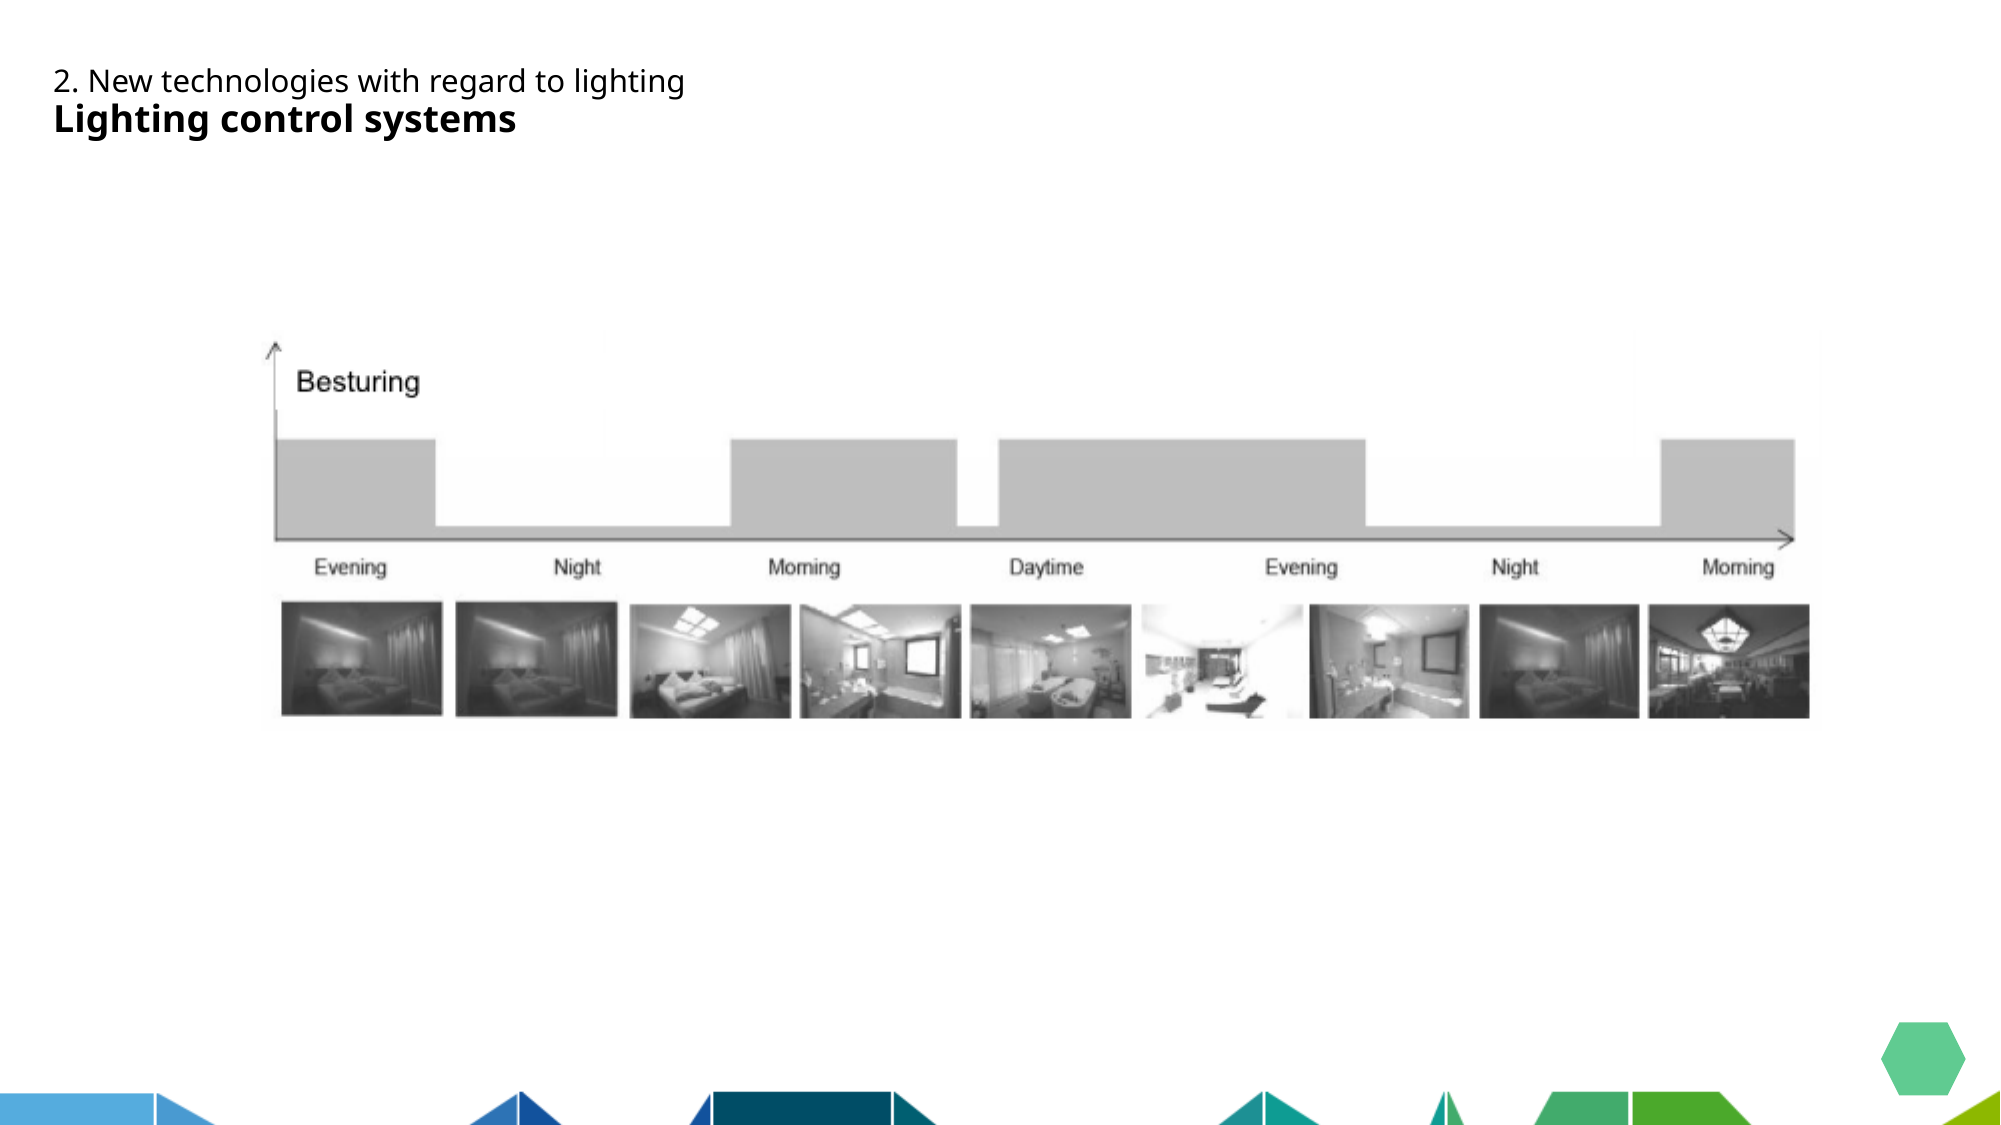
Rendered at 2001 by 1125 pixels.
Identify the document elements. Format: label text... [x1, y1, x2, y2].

title 2. New technologies with regard to lighting Lighting control systems [38, 38, 1962, 278]
picture [0, 1086, 2000, 1125]
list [238, 330, 1824, 733]
